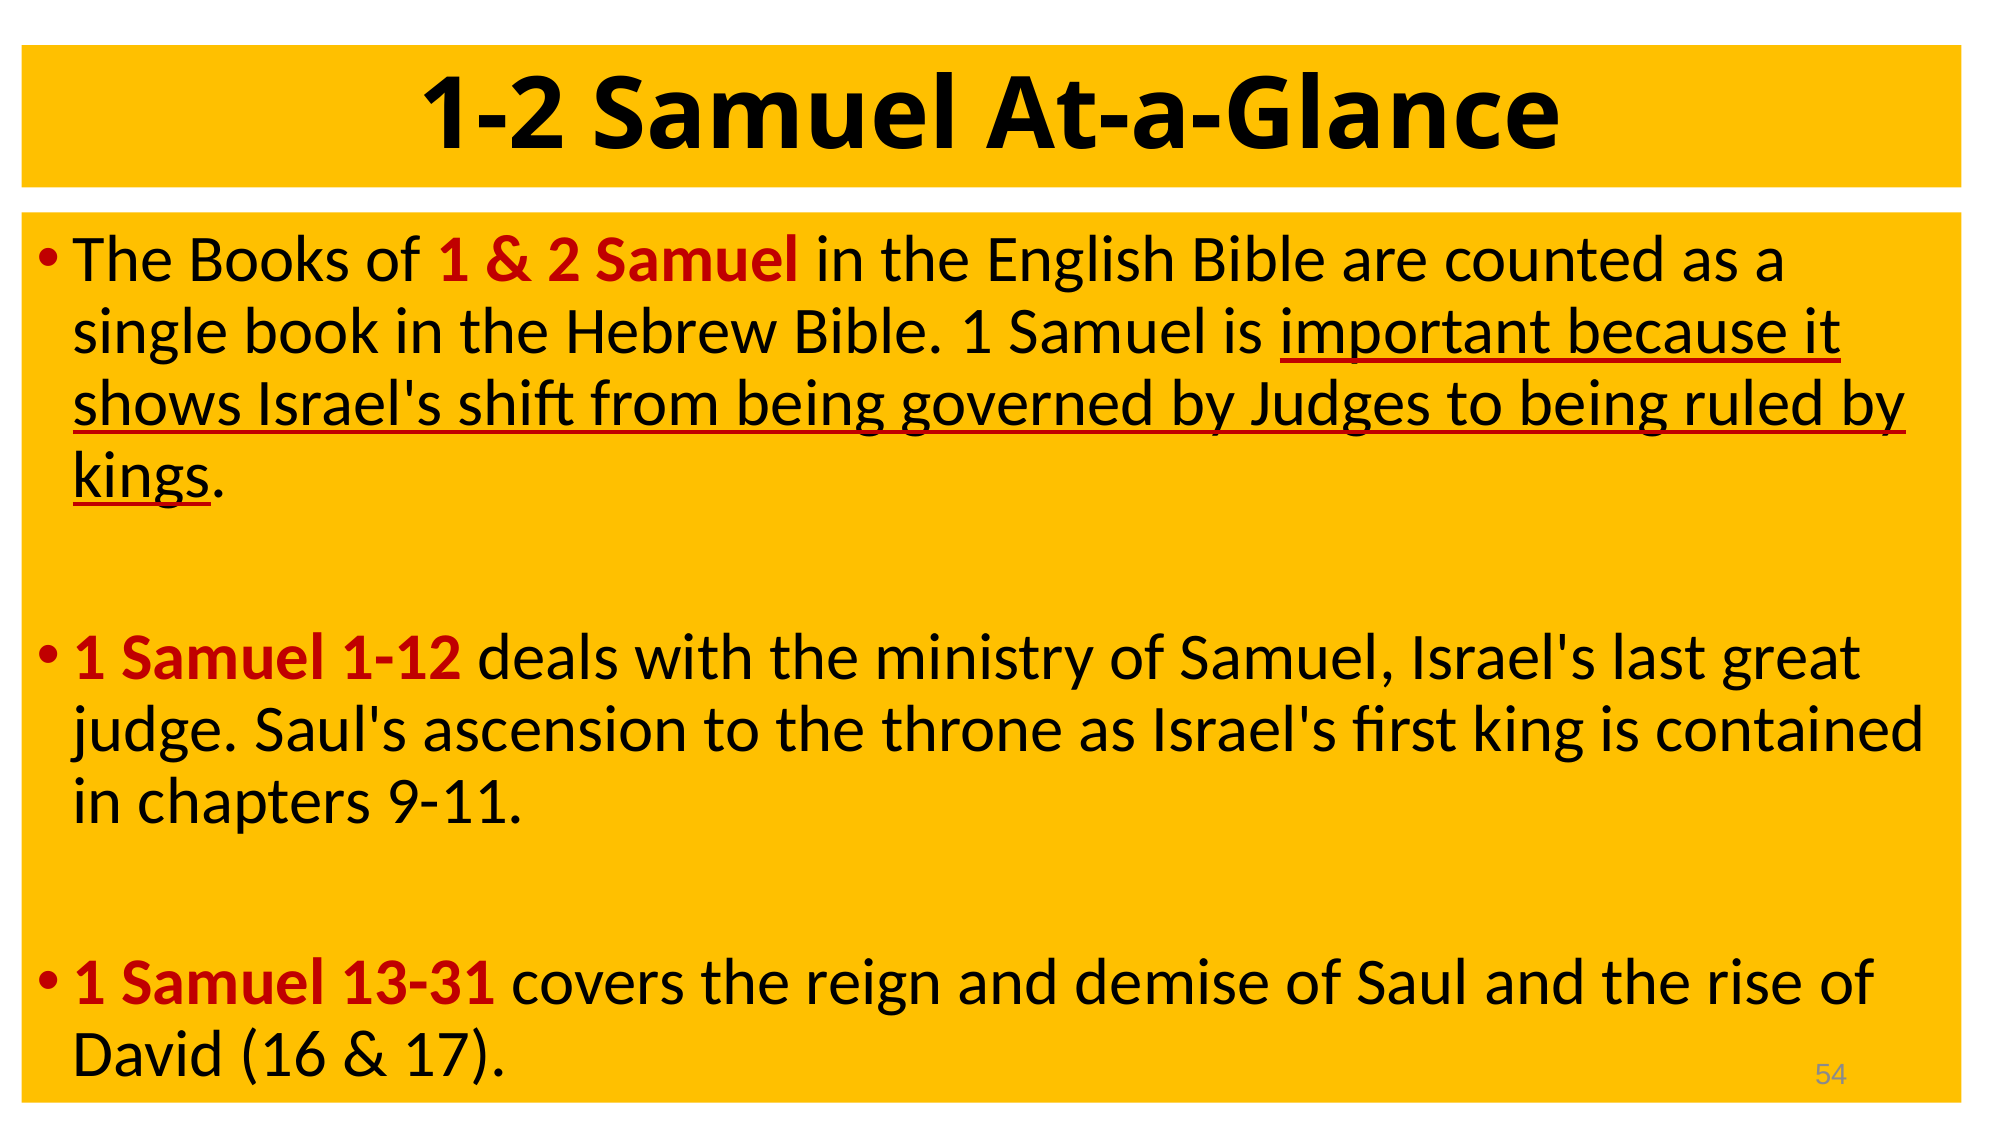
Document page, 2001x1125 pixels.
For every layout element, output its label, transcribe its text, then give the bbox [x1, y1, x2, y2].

list The Books of 1 & 2 Samuel in the English Bible are counted as a single book in the Hebrew Bible. 1 Samuel is important because it shows Israel's shift from being governed by Judges to being ruled by kings. 1 Samuel 1-12 deals with the ministry of Samuel, Israel's last great judge. Saul's ascension to the throne as Israel's first king is contained in chapters 9-11. 1 Samuel 13-31 covers the reign and demise of Saul and the rise of David (16 & 17). [21, 212, 1962, 1103]
title 1-2 Samuel At-a-Glance [21, 45, 1962, 188]
slide_number 54 [1412, 1042, 1863, 1103]
